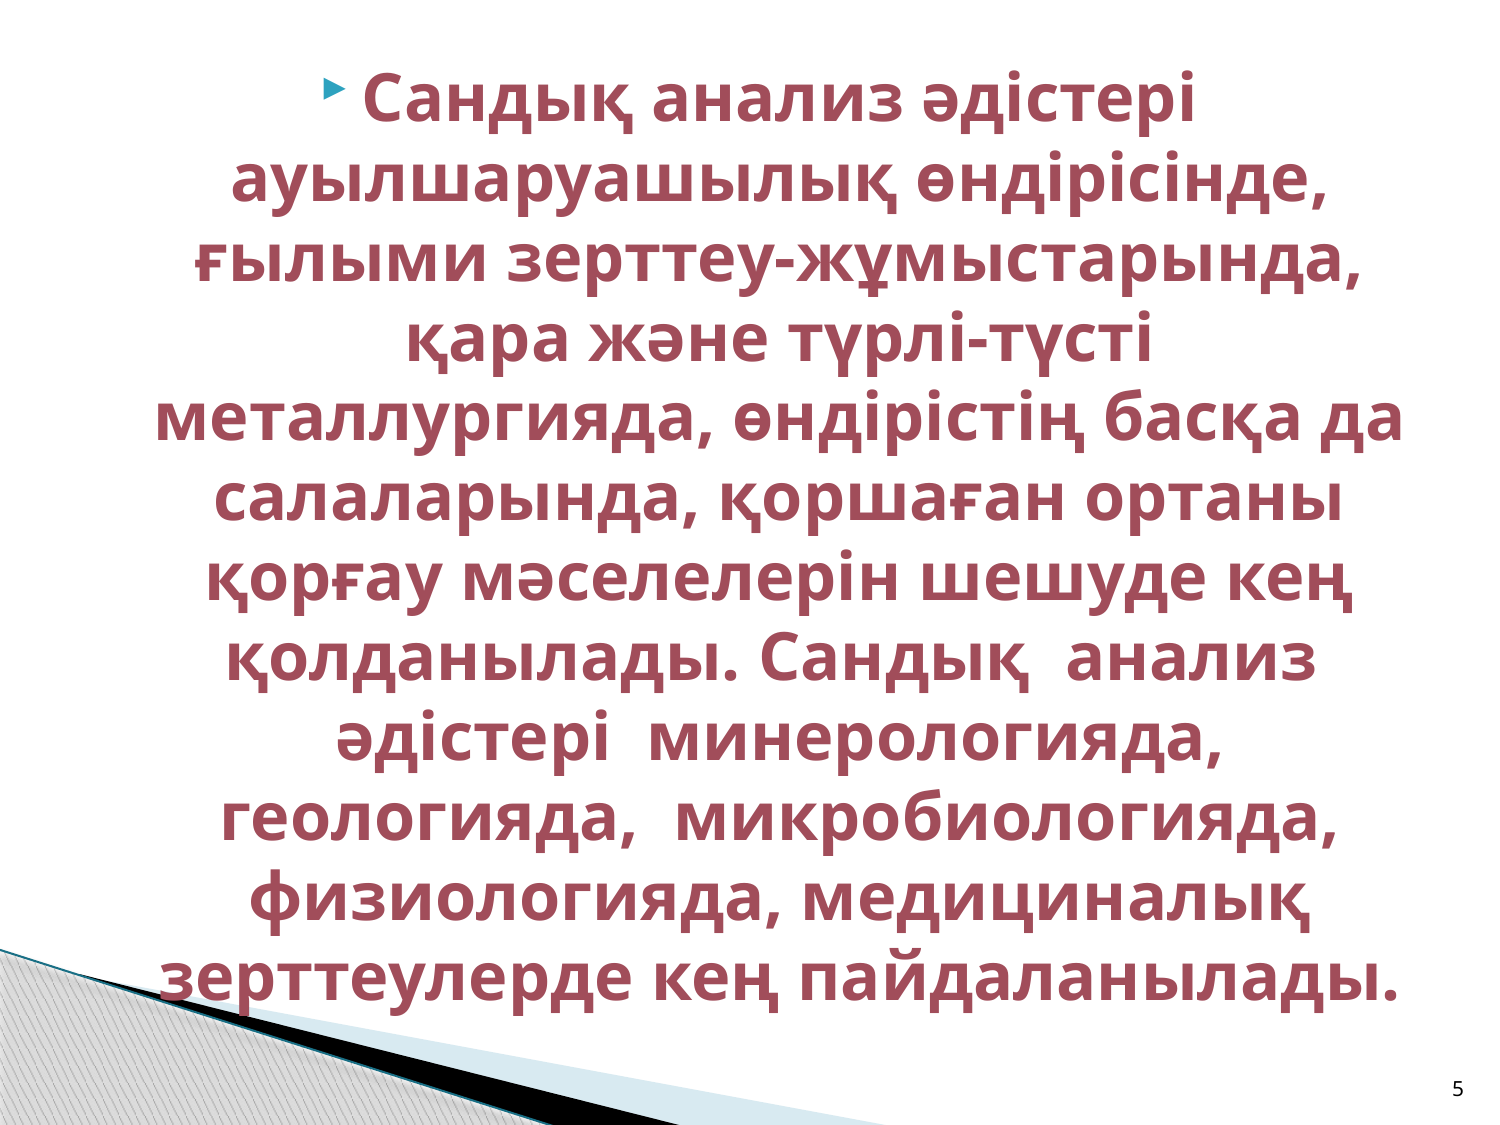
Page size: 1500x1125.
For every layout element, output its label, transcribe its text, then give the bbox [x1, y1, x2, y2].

slide_number 5 [1418, 1051, 1479, 1112]
list Сандық анализ әдістері ауылшаруашылық өндірісінде, ғылыми зерттеу-жұмыстарында, қара және түрлі-түсті металлургияда, өндірістің басқа да салаларында, қоршаған ортаны қорғау мәселелерін шешуде кең қолданылады. Сандық анализ әдістері минерологияда, геологияда, микробиологияда, физиологияда, медициналық зерттеулерде кең пайдаланылады. [74, 46, 1426, 986]
